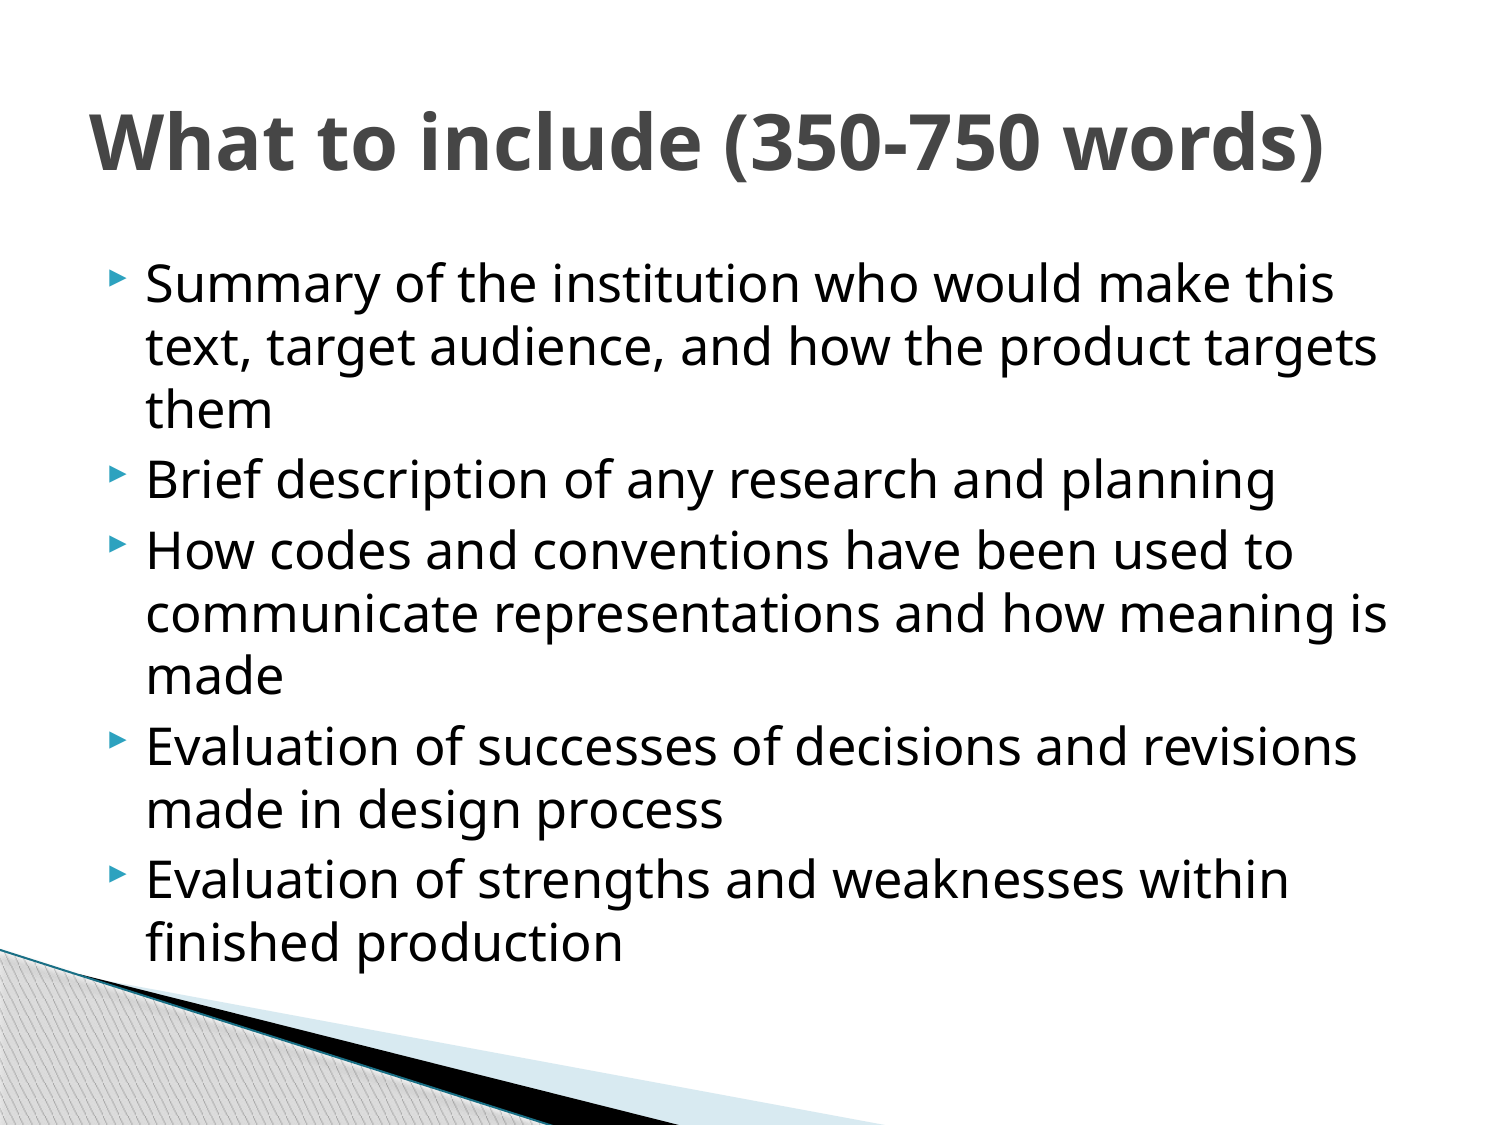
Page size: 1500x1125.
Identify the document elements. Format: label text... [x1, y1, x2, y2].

list Summary of the institution who would make this text, target audience, and how the product targets them Brief description of any research and planning How codes and conventions have been used to communicate representations and how meaning is made Evaluation of successes of decisions and revisions made in design process Evaluation of strengths and weaknesses within finished production [75, 243, 1425, 986]
title What to include (350-750 words) [75, 45, 1425, 233]
